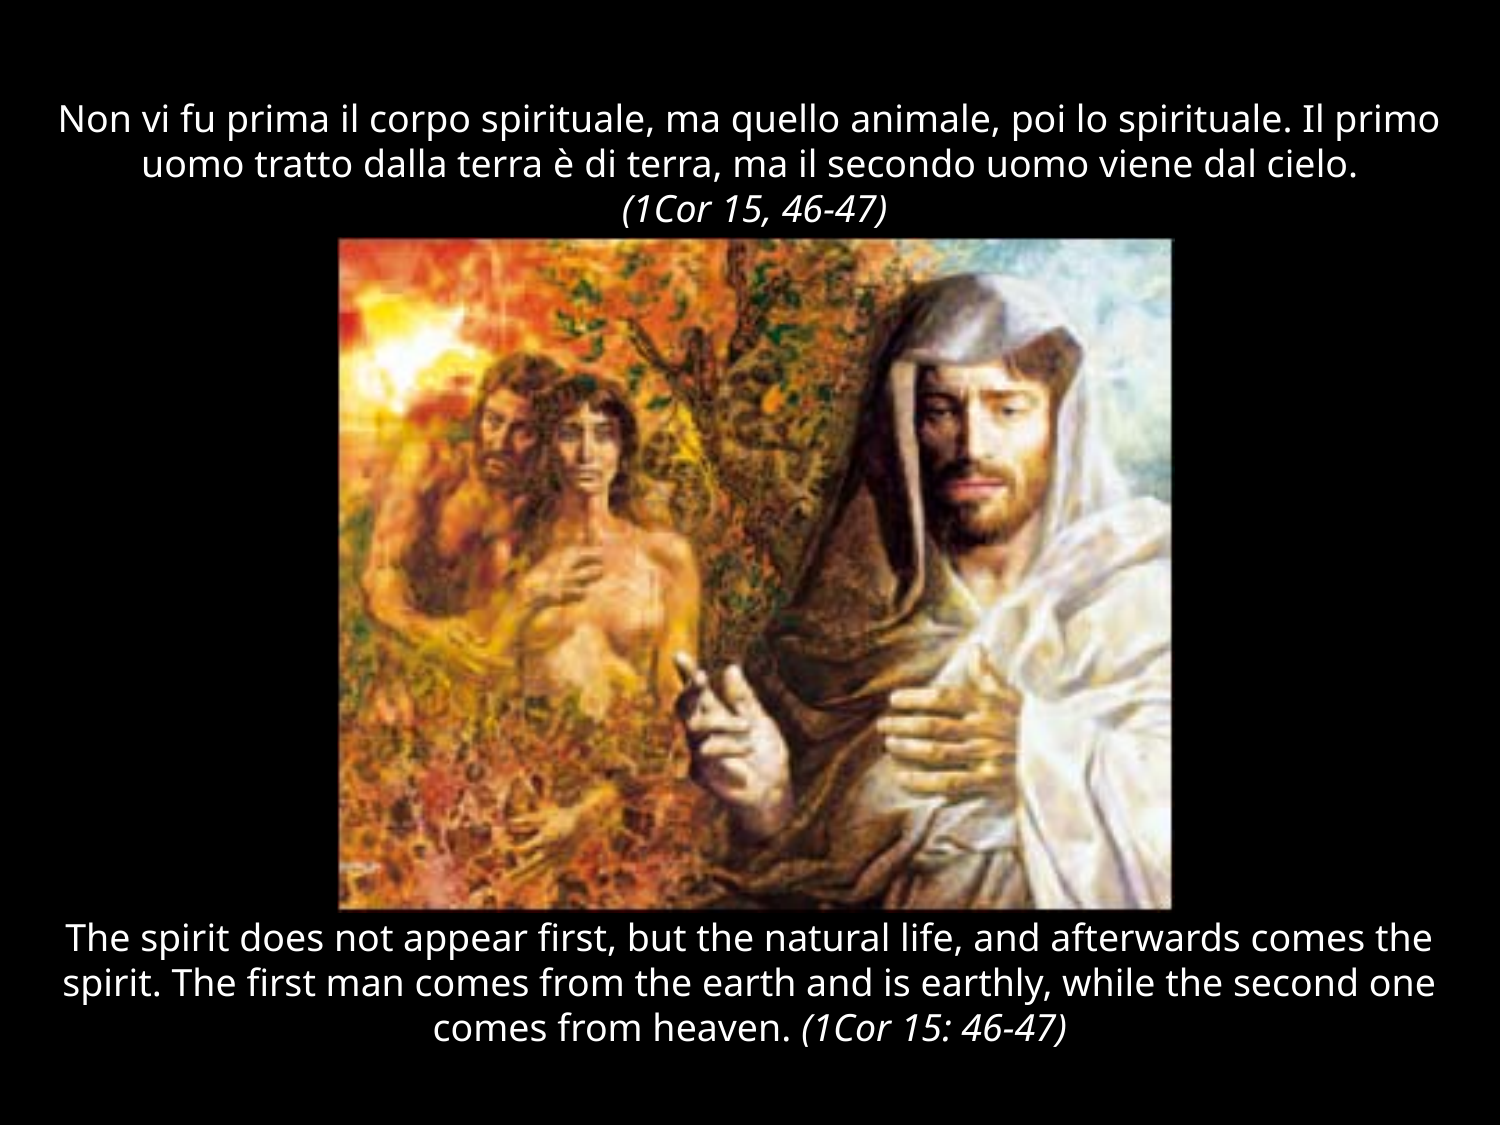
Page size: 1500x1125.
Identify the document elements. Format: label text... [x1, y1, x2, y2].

title The spirit does not appear first, but the natural life, and afterwards comes the spirit. The first man comes from the earth and is earthly, while the second one comes from heaven. (1Cor 15: 46-47) [0, 912, 1500, 1050]
picture [337, 237, 1175, 913]
text_box Non vi fu prima il corpo spirituale, ma quello animale, poi lo spirituale. Il primo uomo tratto dalla terra è di terra, ma il secondo uomo viene dal cielo. (1Cor 15, 46-47) [0, 87, 1500, 238]
